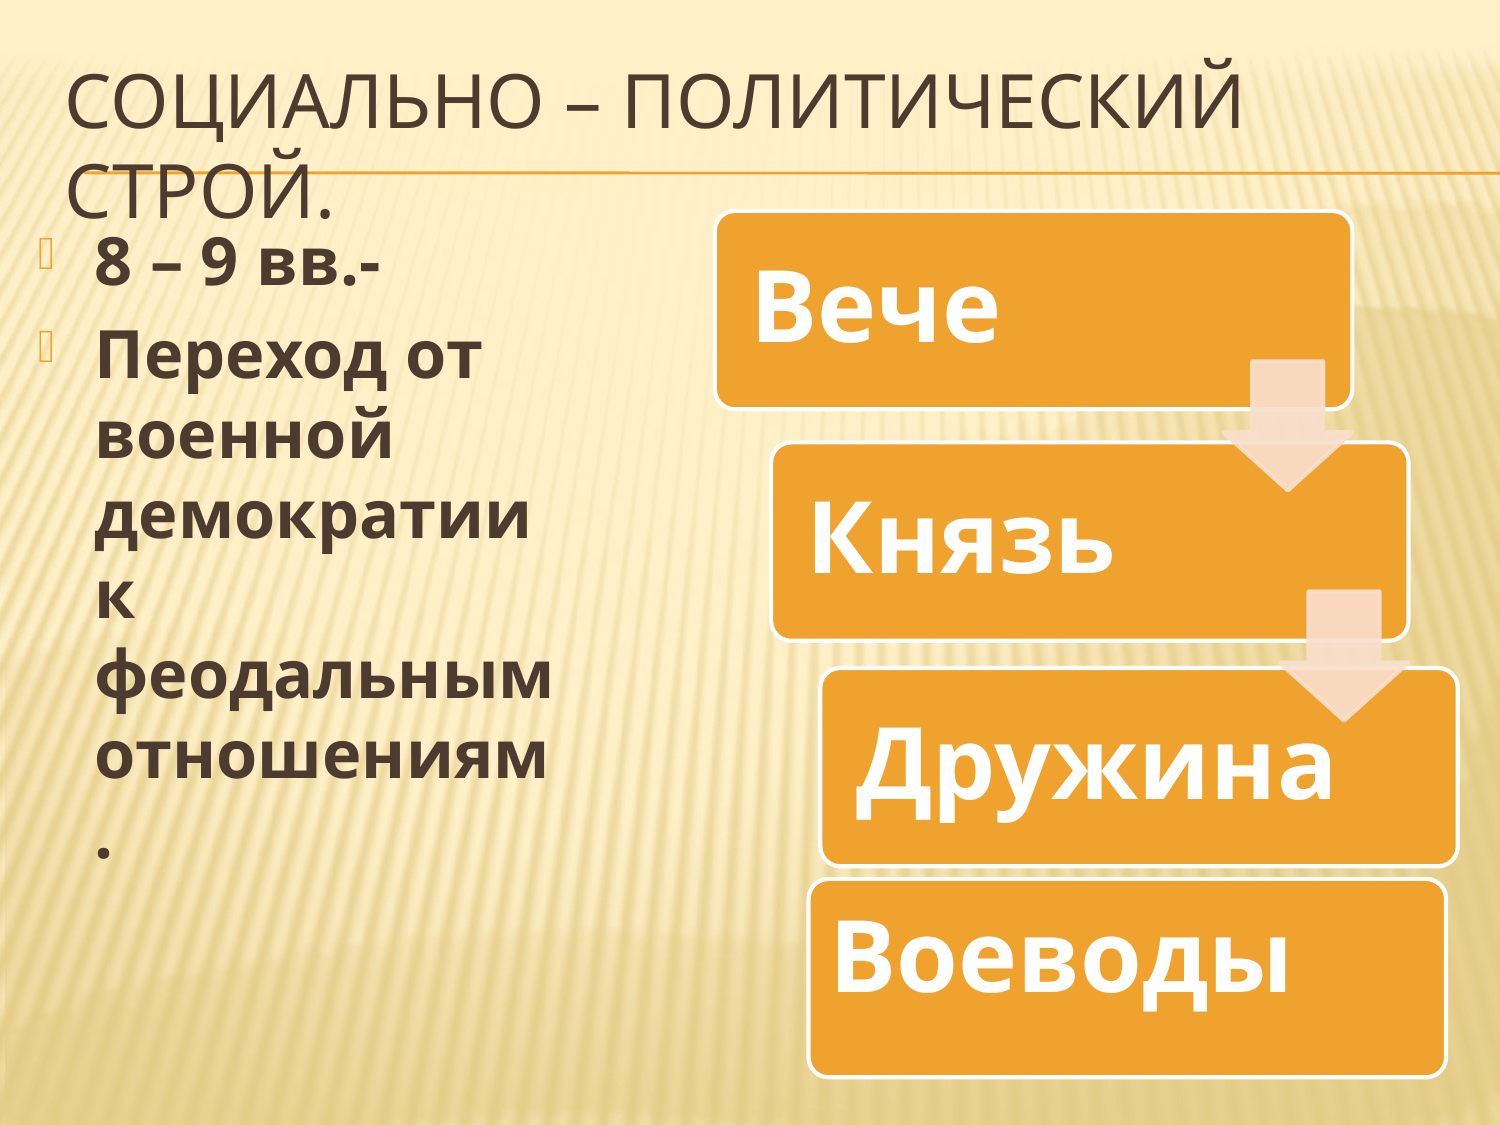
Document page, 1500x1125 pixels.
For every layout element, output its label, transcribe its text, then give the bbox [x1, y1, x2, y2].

title Социально – политический строй. [50, 75, 1475, 213]
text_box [714, 210, 1466, 873]
list 8 – 9 вв.- Переход от военной демократии к феодальным отношениям. [23, 210, 572, 954]
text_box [808, 878, 1447, 1084]
